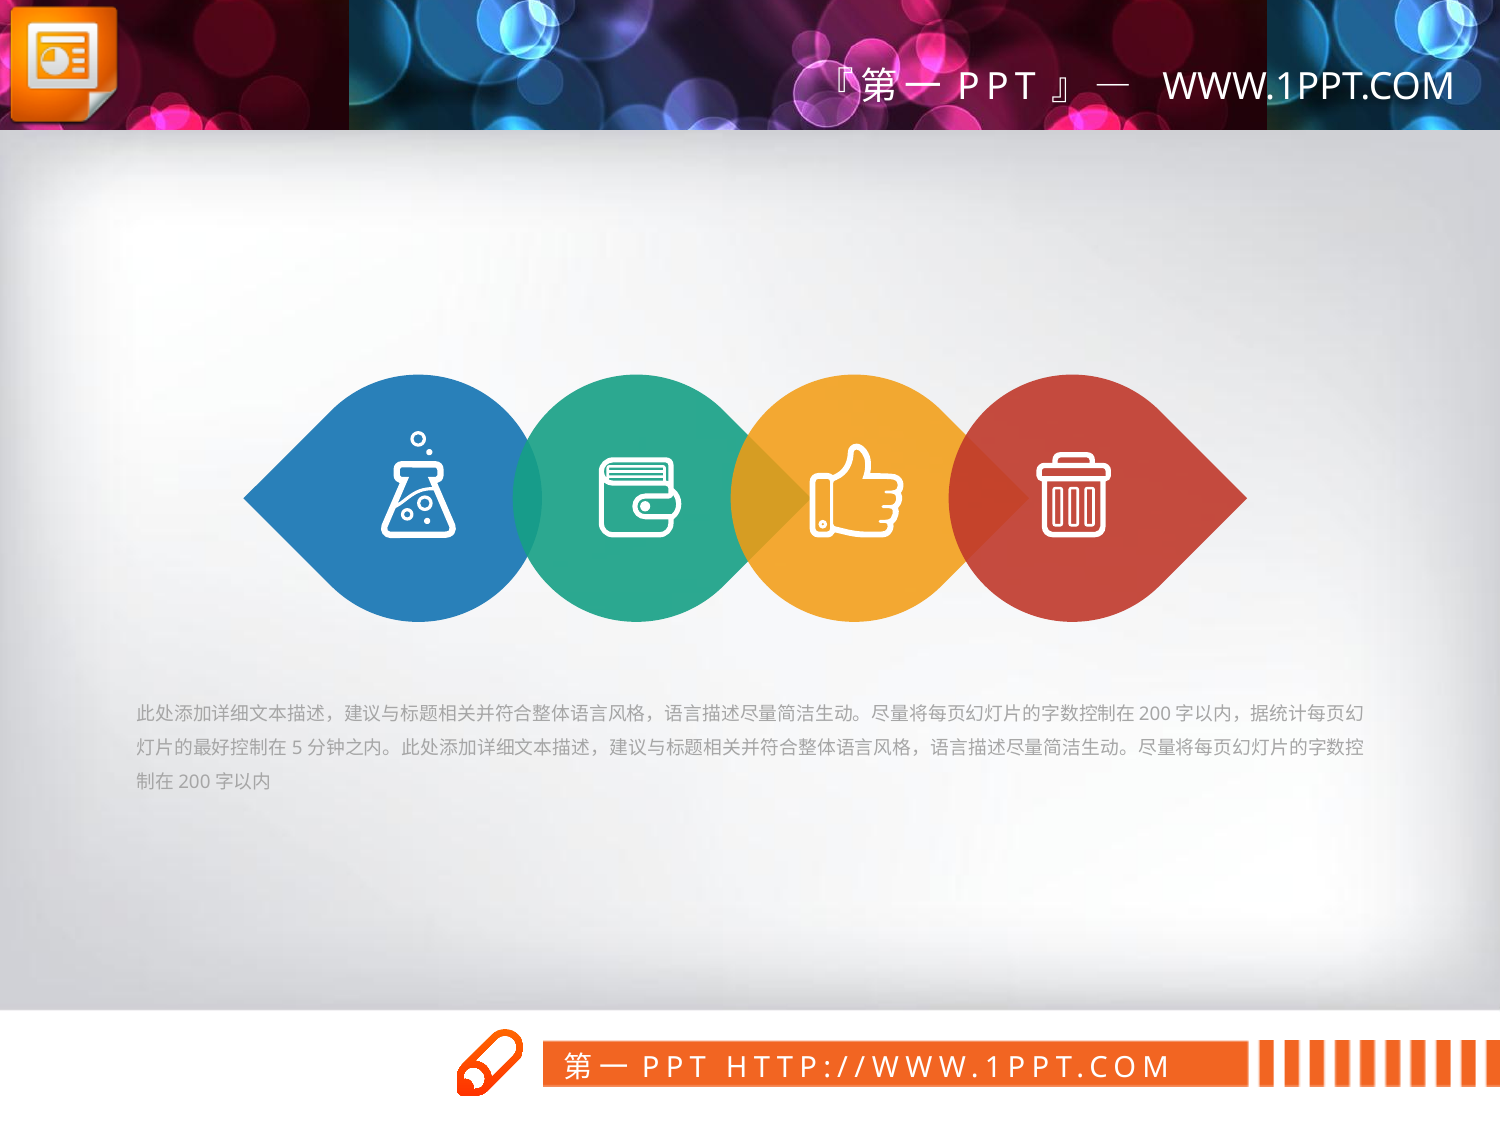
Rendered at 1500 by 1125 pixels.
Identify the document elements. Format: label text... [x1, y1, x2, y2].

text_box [598, 457, 685, 538]
picture [543, 1040, 1500, 1087]
text_box [730, 374, 966, 622]
text_box [243, 374, 527, 622]
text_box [1036, 451, 1112, 538]
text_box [367, 448, 469, 550]
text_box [809, 443, 904, 538]
text_box [512, 374, 748, 622]
picture [0, 0, 1500, 1012]
text_box [948, 374, 1248, 622]
text_box 此处添加详细文本描述，建议与标题相关并符合整体语言风格，语言描述尽量简洁生动。尽量将每页幻灯片的字数控制在200字以内，据统计每页幻灯片的最好控制在5分钟之内。此处添加详细文本描述，建议与标题相关并符合整体语言风格，语言描述尽量简洁生动。尽量将每页幻灯片的字数控制在200字以内 [125, 685, 1375, 798]
